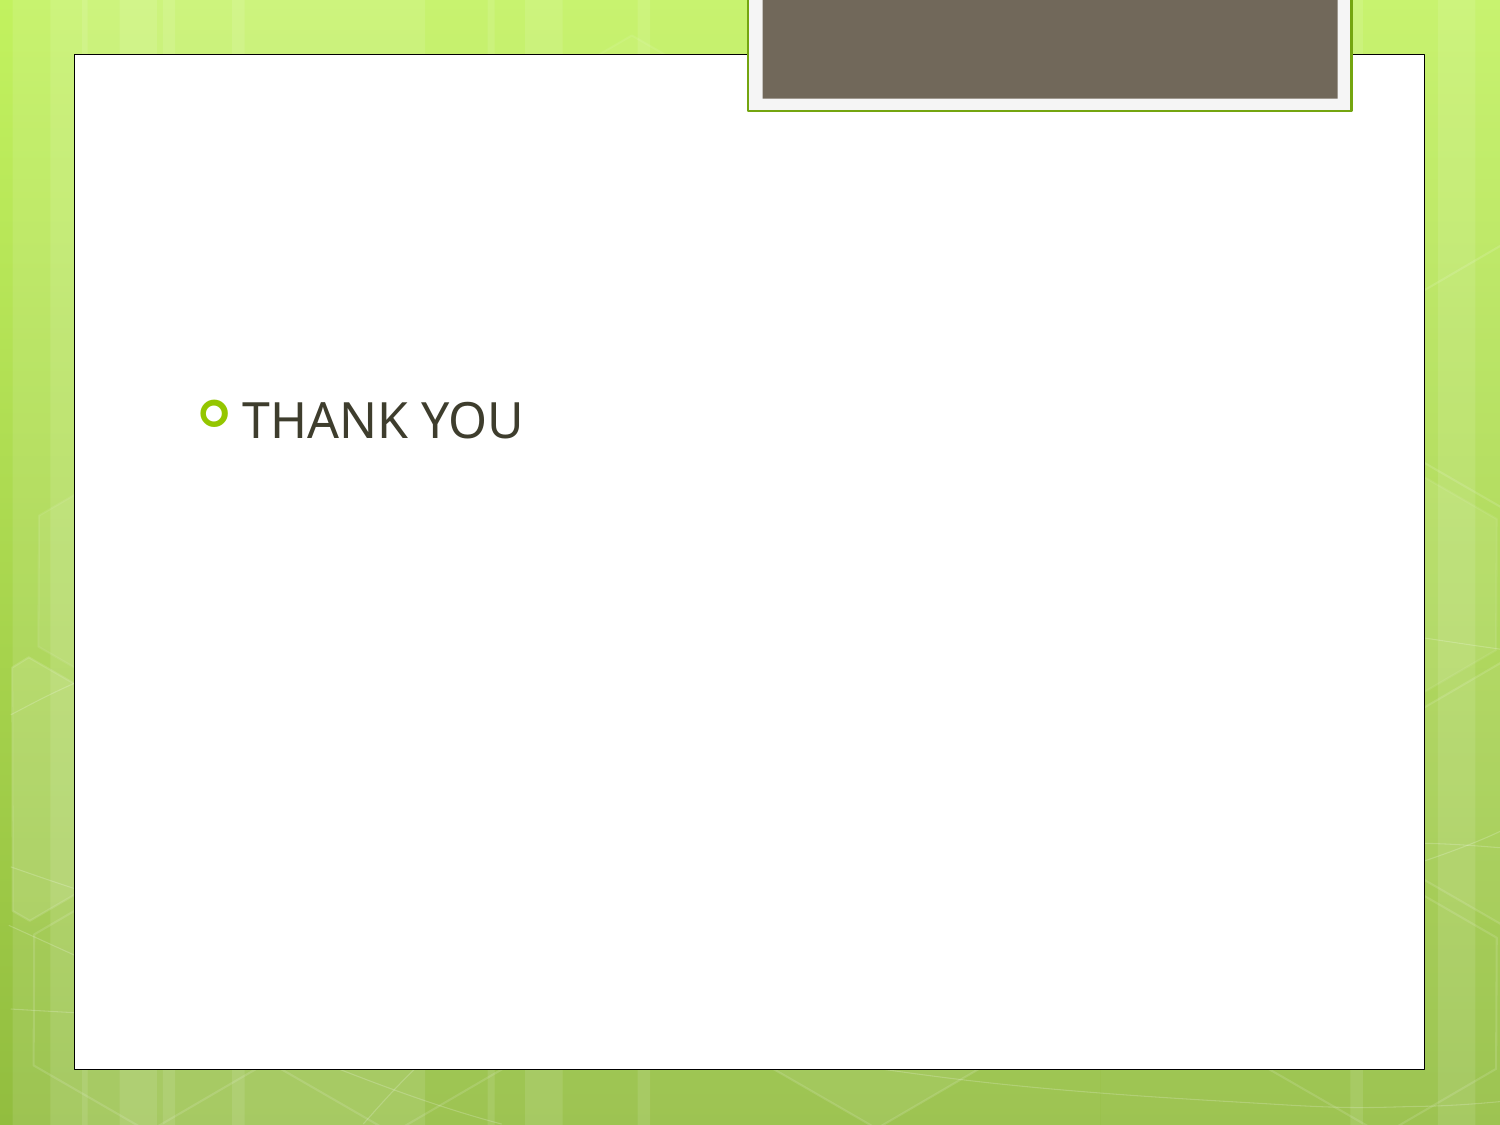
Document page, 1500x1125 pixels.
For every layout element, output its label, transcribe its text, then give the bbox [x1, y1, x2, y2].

list THANK YOU [171, 381, 1283, 957]
